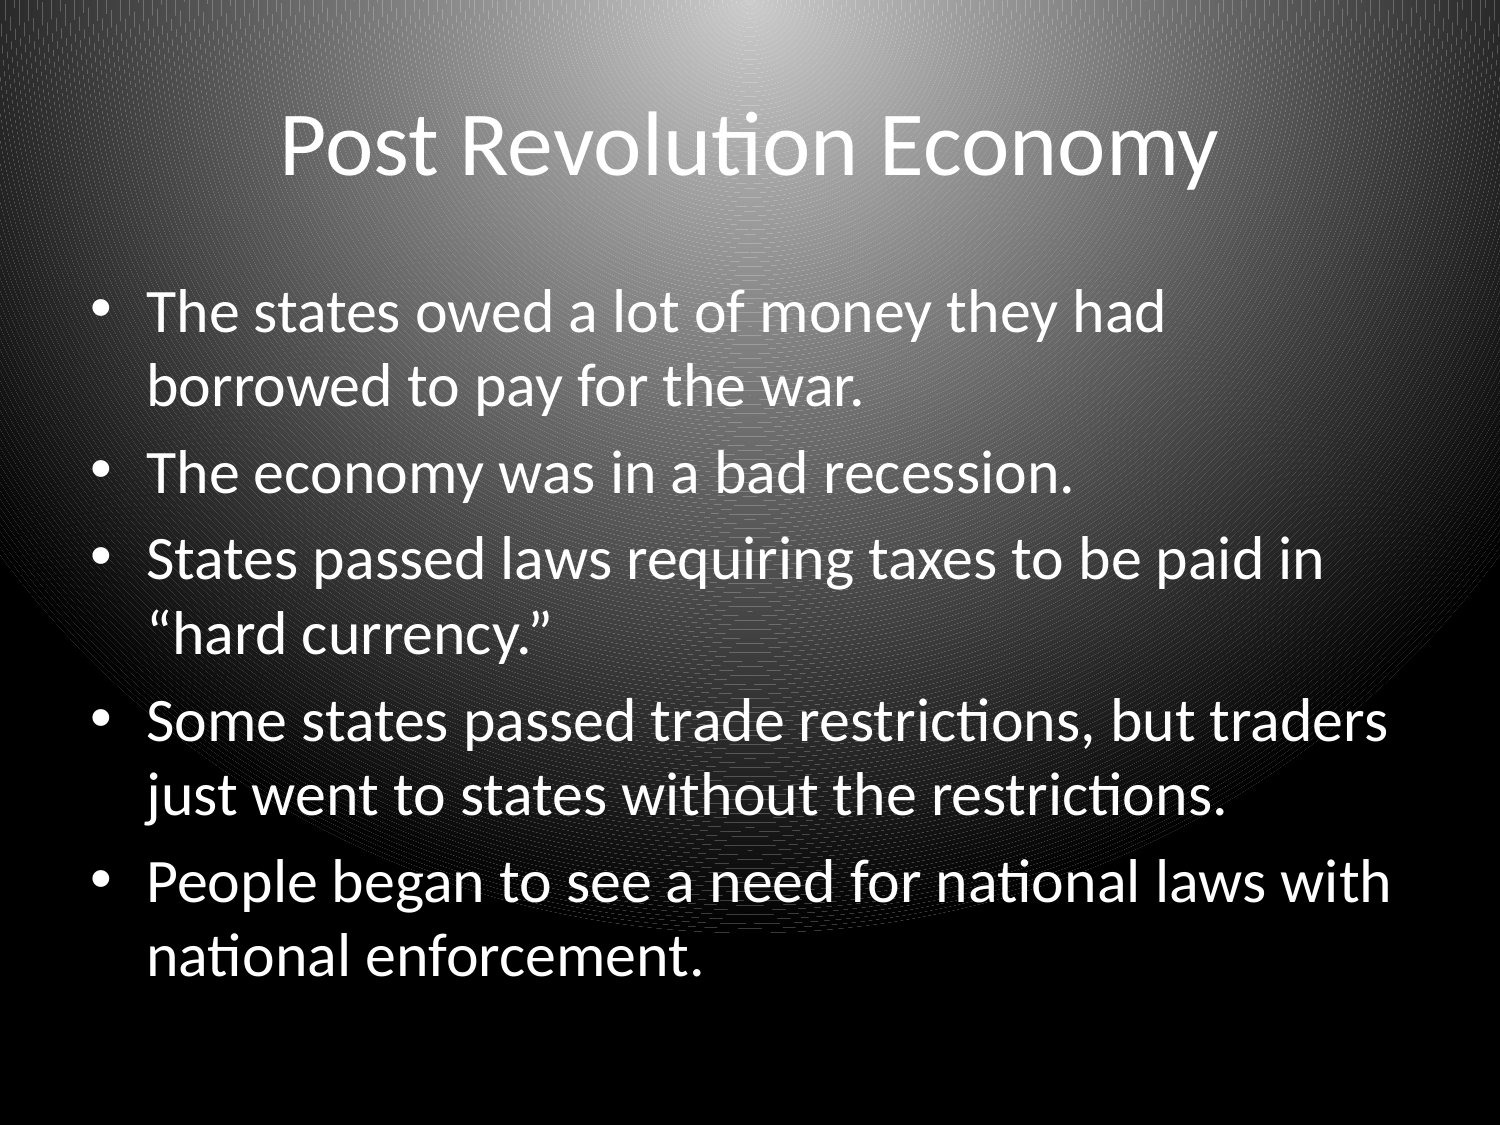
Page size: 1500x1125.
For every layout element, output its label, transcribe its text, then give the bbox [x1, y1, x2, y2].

list The states owed a lot of money they had borrowed to pay for the war. The economy was in a bad recession. States passed laws requiring taxes to be paid in “hard currency.” Some states passed trade restrictions, but traders just went to states without the restrictions. People began to see a need for national laws with national enforcement. [75, 262, 1425, 1005]
title Post Revolution Economy [75, 45, 1425, 233]
